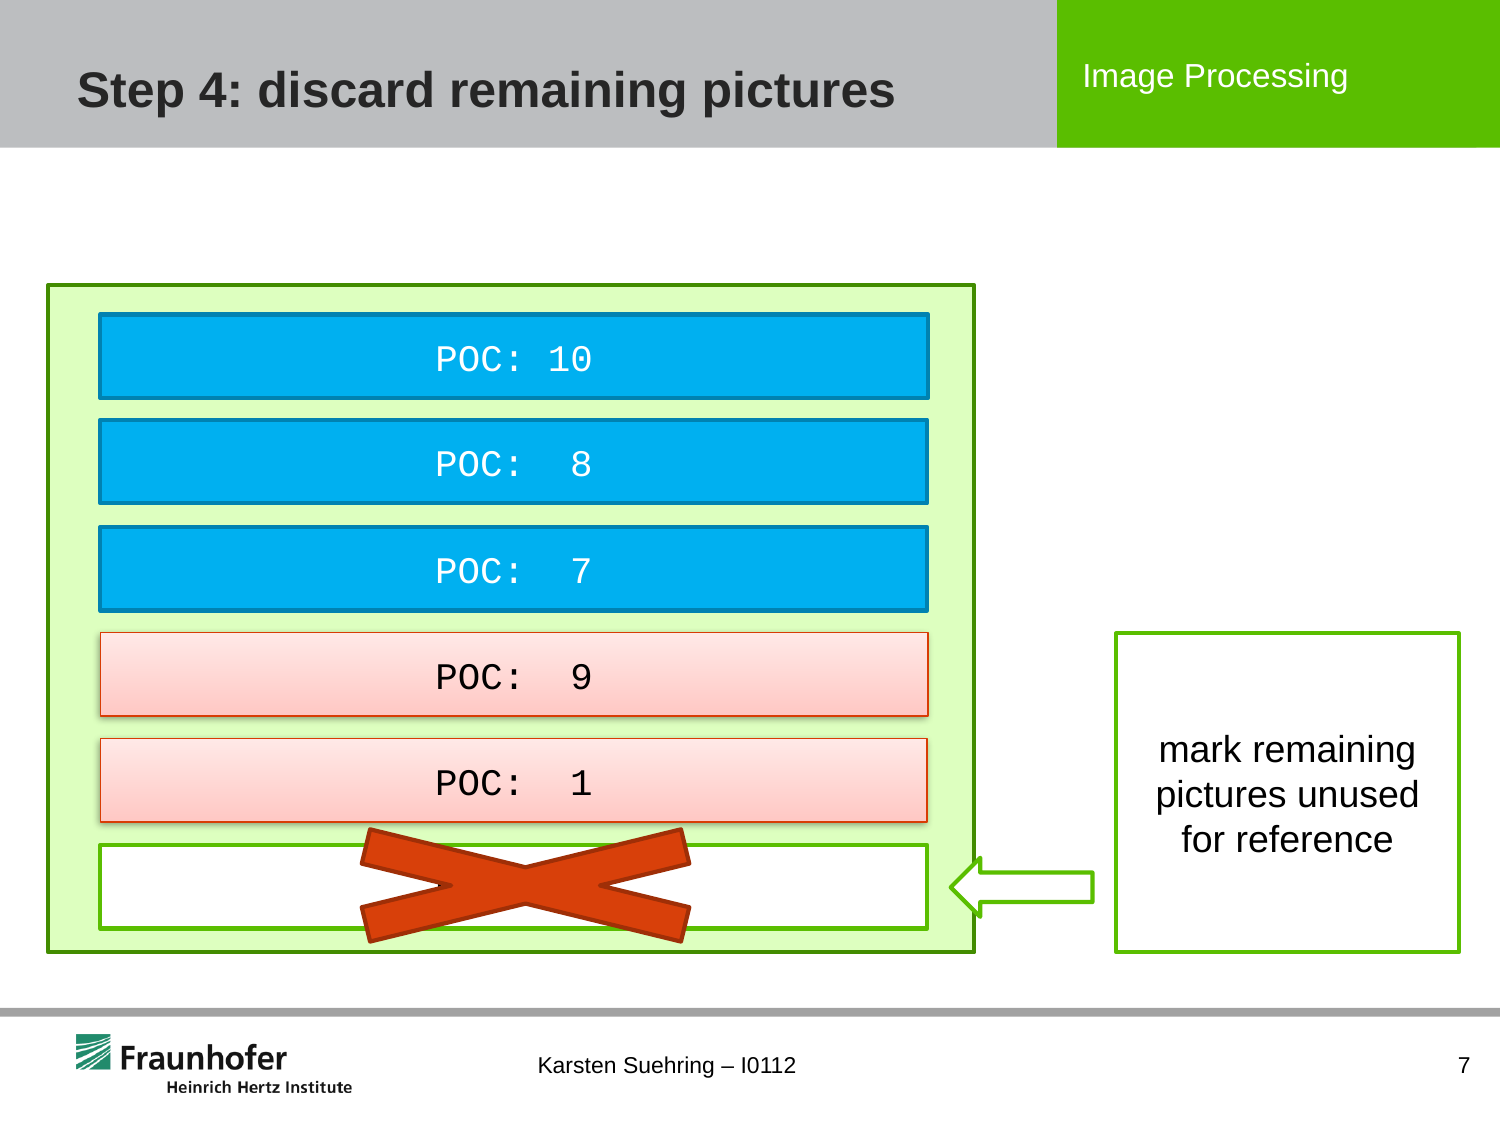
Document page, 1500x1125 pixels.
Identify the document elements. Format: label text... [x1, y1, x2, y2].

text_box [46, 283, 976, 954]
text_box POC: 9 [100, 632, 929, 717]
text_box mark remaining pictures unused for reference [1114, 631, 1461, 954]
slide_number 7 [1394, 1034, 1471, 1094]
picture [76, 1034, 352, 1093]
text_box POC: 7 [98, 525, 929, 613]
text_box POC: 10 [98, 312, 930, 400]
text_box POC: 8 [98, 418, 929, 505]
title Step 4: discard remaining pictures [76, 58, 1022, 118]
text_box POC: 5 [611, 843, 929, 931]
text_box POC: 5 [98, 843, 440, 931]
text_box POC: 5 [427, 906, 624, 931]
text_box [359, 827, 692, 944]
text_box POC: 5 [440, 843, 612, 864]
footer Karsten Suehring – I0112 [442, 1034, 1008, 1094]
text_box POC: 1 [100, 738, 928, 823]
text_box [948, 855, 1095, 919]
